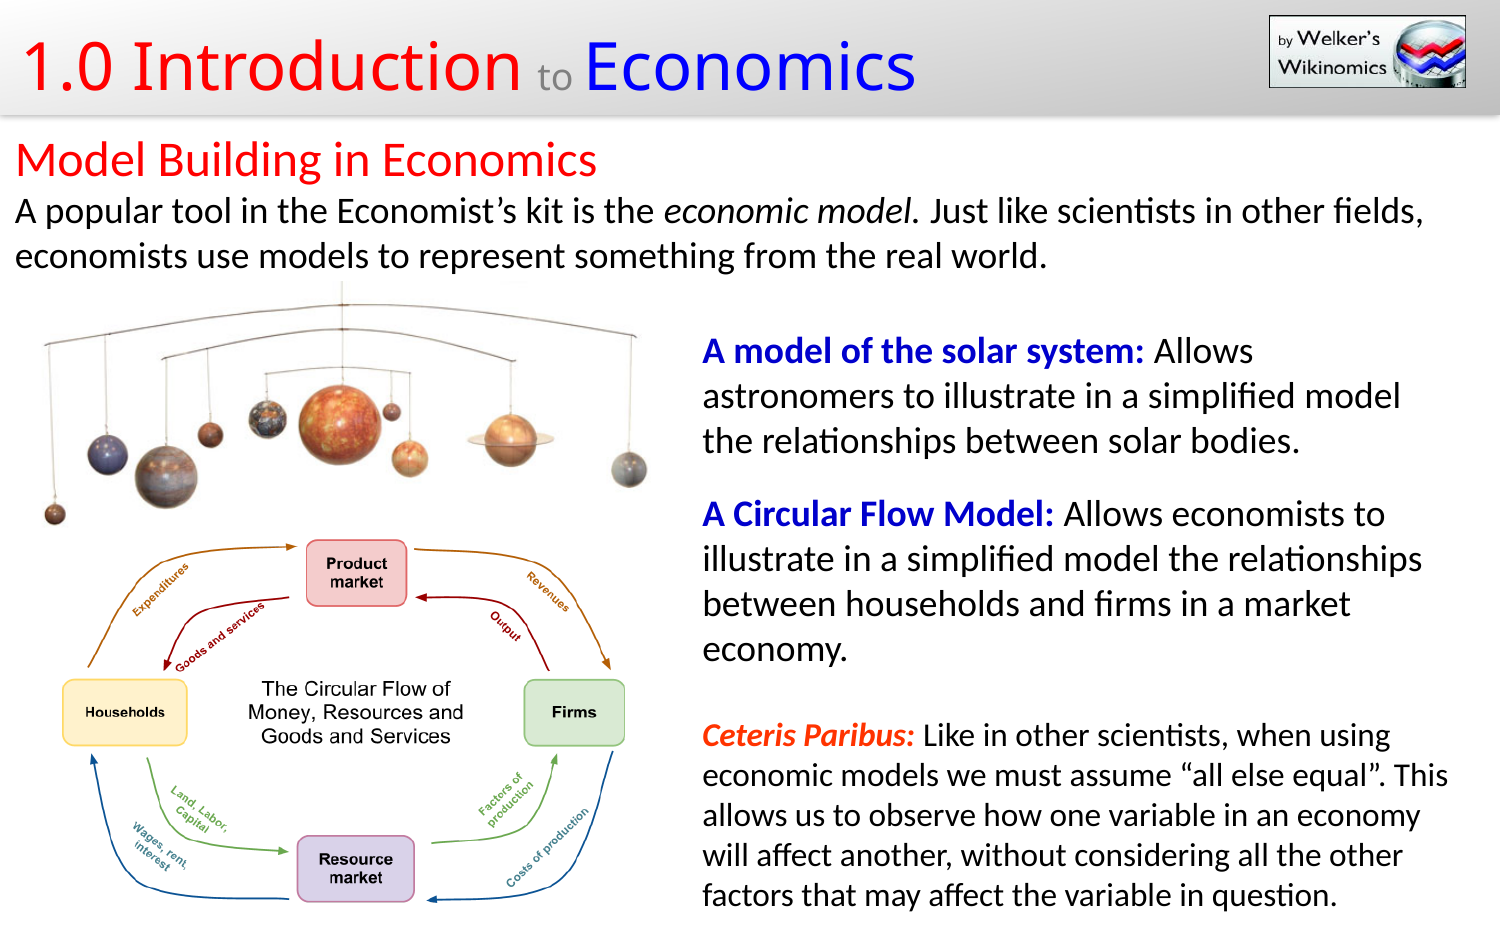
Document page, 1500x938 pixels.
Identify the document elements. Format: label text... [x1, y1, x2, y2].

text_box A Circular Flow Model: Allows economists to illustrate in a simplified model the relationships between households and firms in a market economy. Ceteris Paribus: Like in other scientists, when using economic models we must assume “all else equal”. This allows us to observe how one variable in an economy will affect another, without considering all the other factors that may affect the variable in question. [687, 481, 1475, 921]
picture [24, 281, 664, 903]
picture [1269, 15, 1466, 88]
text_box Model Building in Economics A popular tool in the Economist’s kit is the economic model. Just like scientists in other fields, economists use models to represent something from the real world. [0, 118, 1475, 284]
text_box A model of the solar system: Allows astronomers to illustrate in a simplified model the relationships between solar bodies. [687, 318, 1431, 469]
